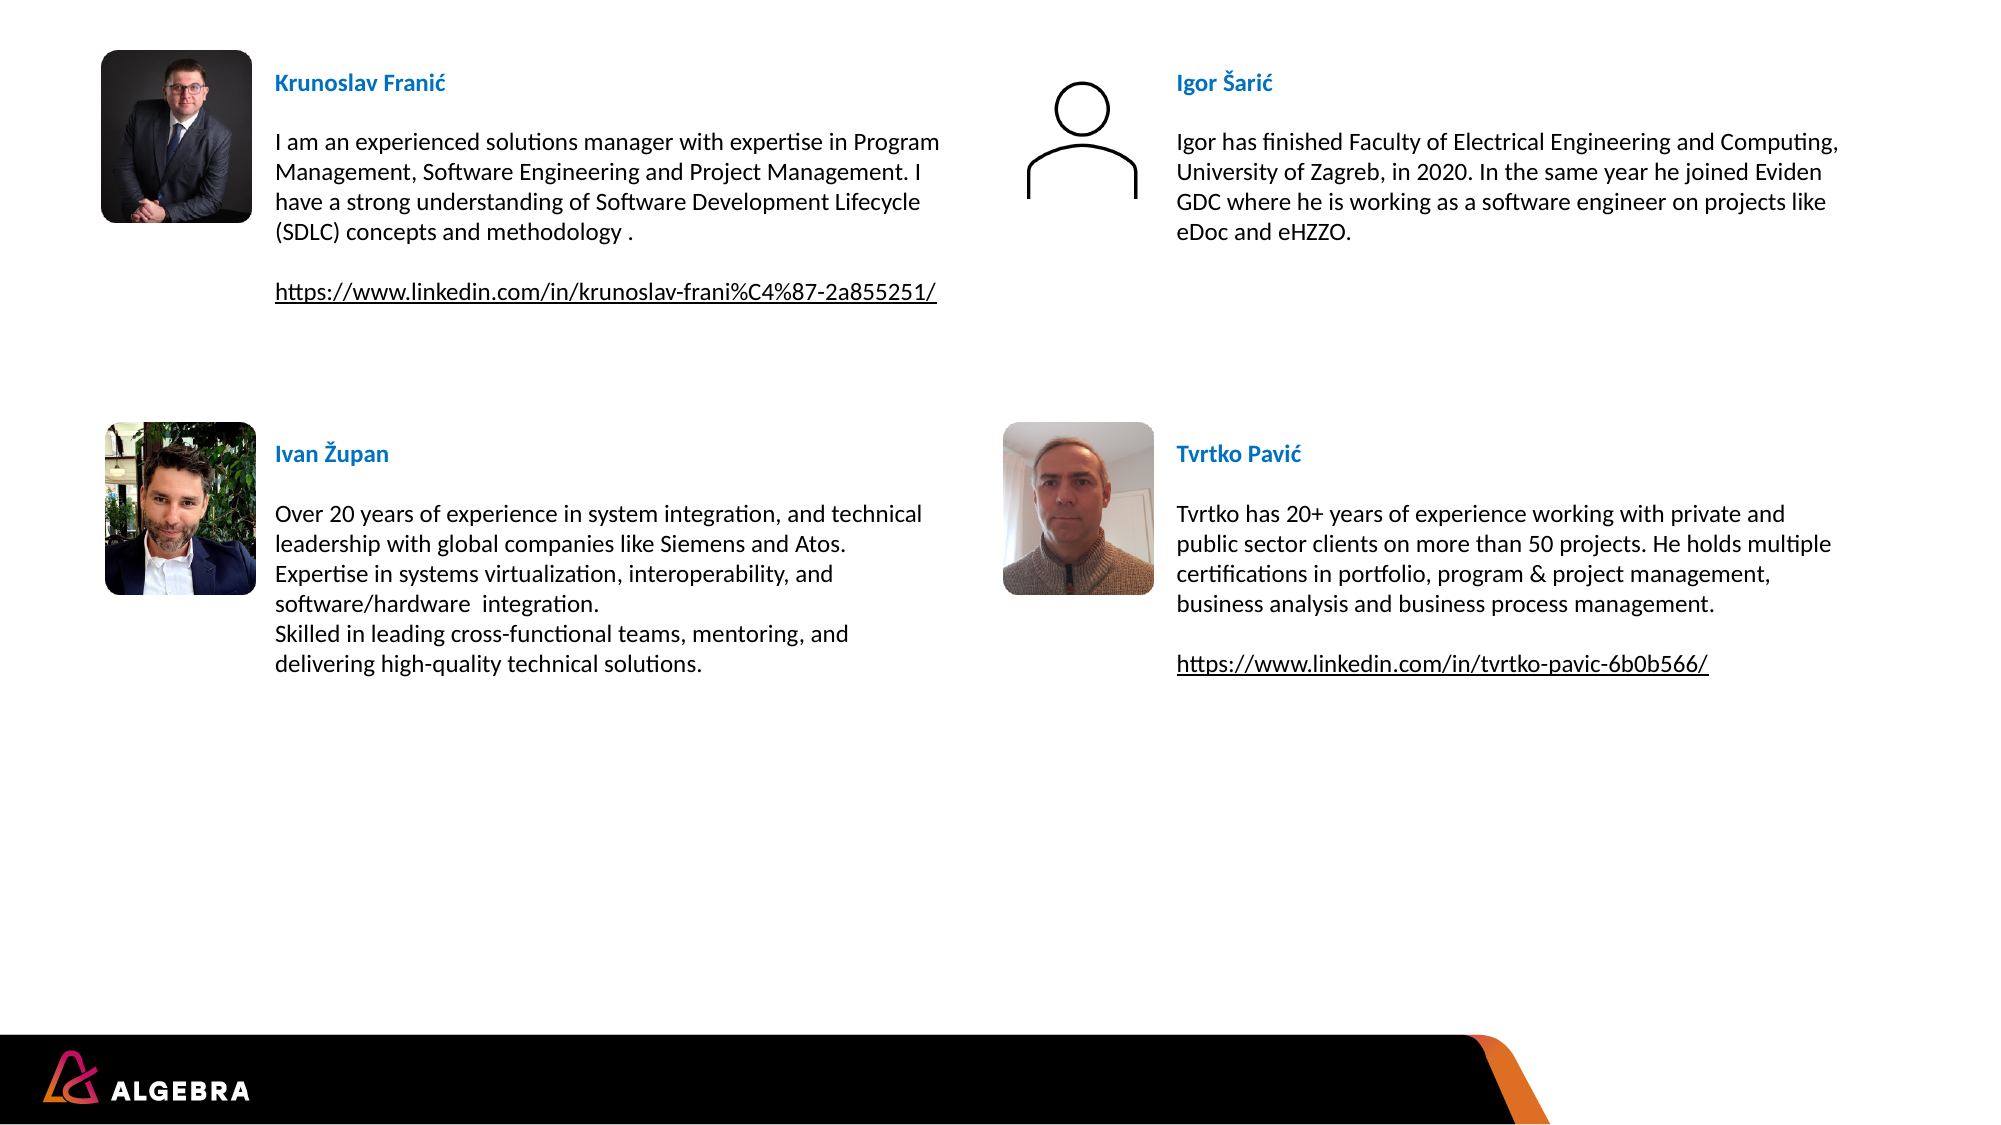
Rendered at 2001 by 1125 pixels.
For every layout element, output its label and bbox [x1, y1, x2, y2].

text_box [999, 50, 1867, 301]
text_box [105, 422, 966, 673]
text_box [101, 50, 965, 301]
picture [0, 1034, 1733, 1125]
text_box [1003, 422, 1867, 673]
